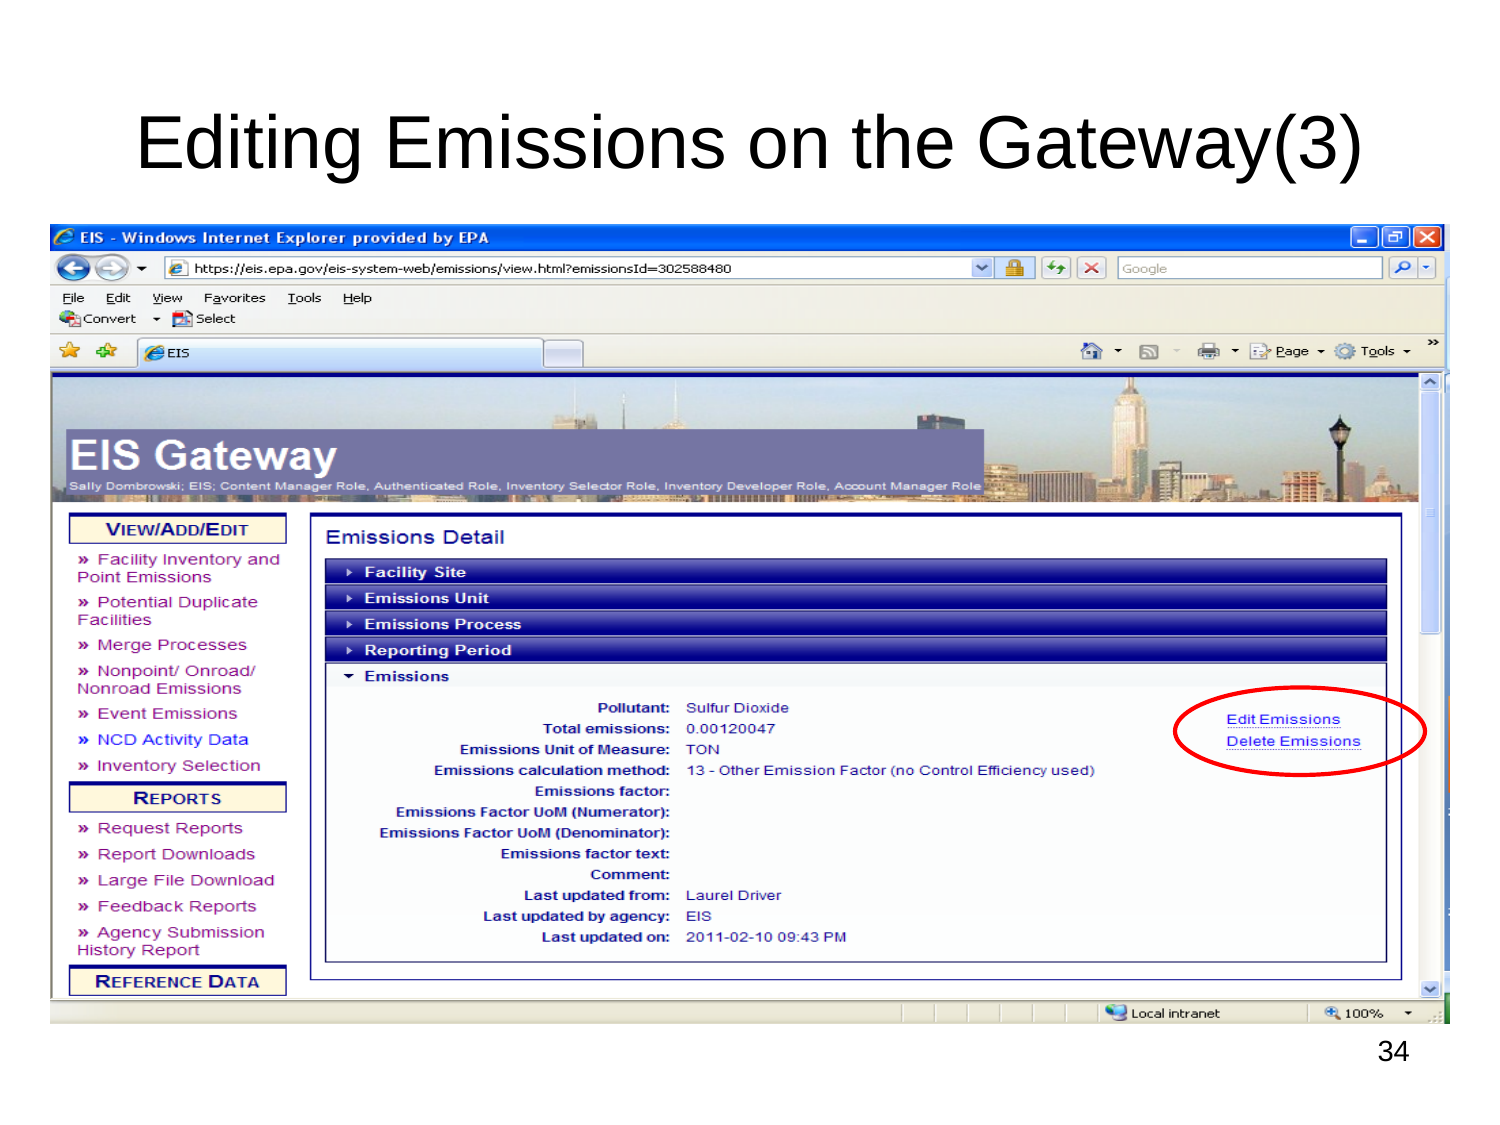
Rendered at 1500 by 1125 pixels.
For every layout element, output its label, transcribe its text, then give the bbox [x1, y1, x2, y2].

picture [49, 224, 1451, 1024]
slide_number 34 [1074, 1032, 1426, 1103]
title Editing Emissions on the Gateway(3) [74, 44, 1426, 223]
